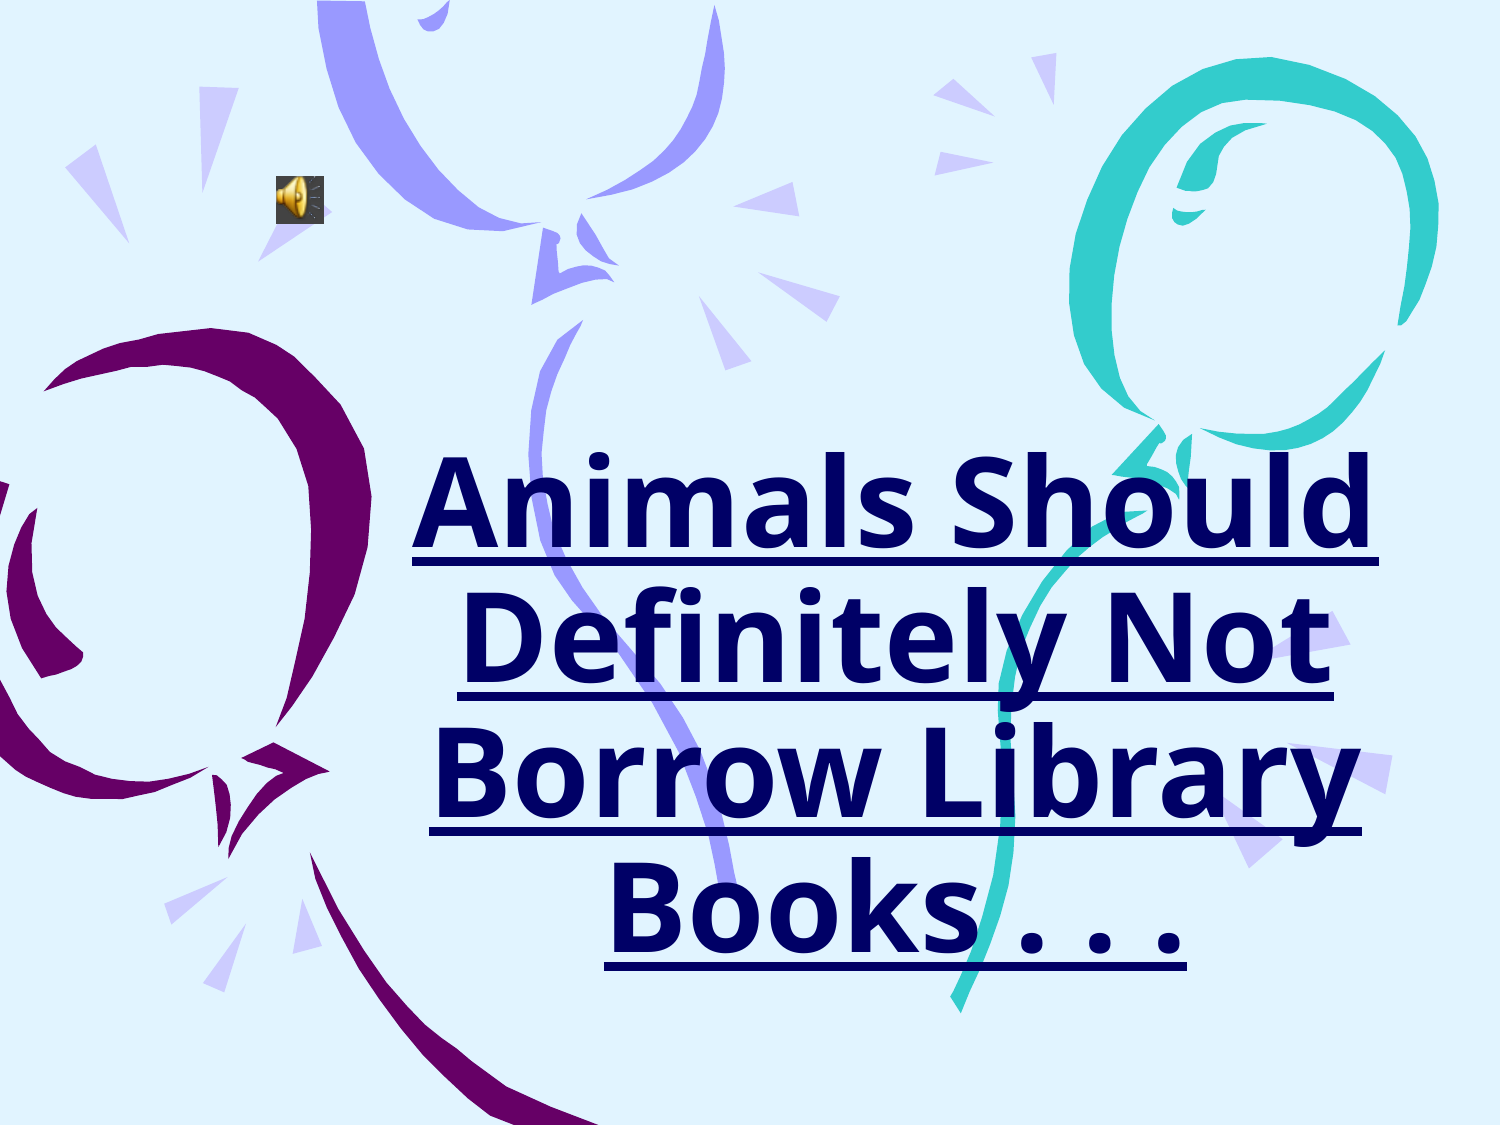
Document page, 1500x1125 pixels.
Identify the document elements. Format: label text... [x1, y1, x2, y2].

picture [274, 174, 326, 226]
title Animals Should Definitely Not Borrow Library Books . . . [387, 99, 1404, 988]
